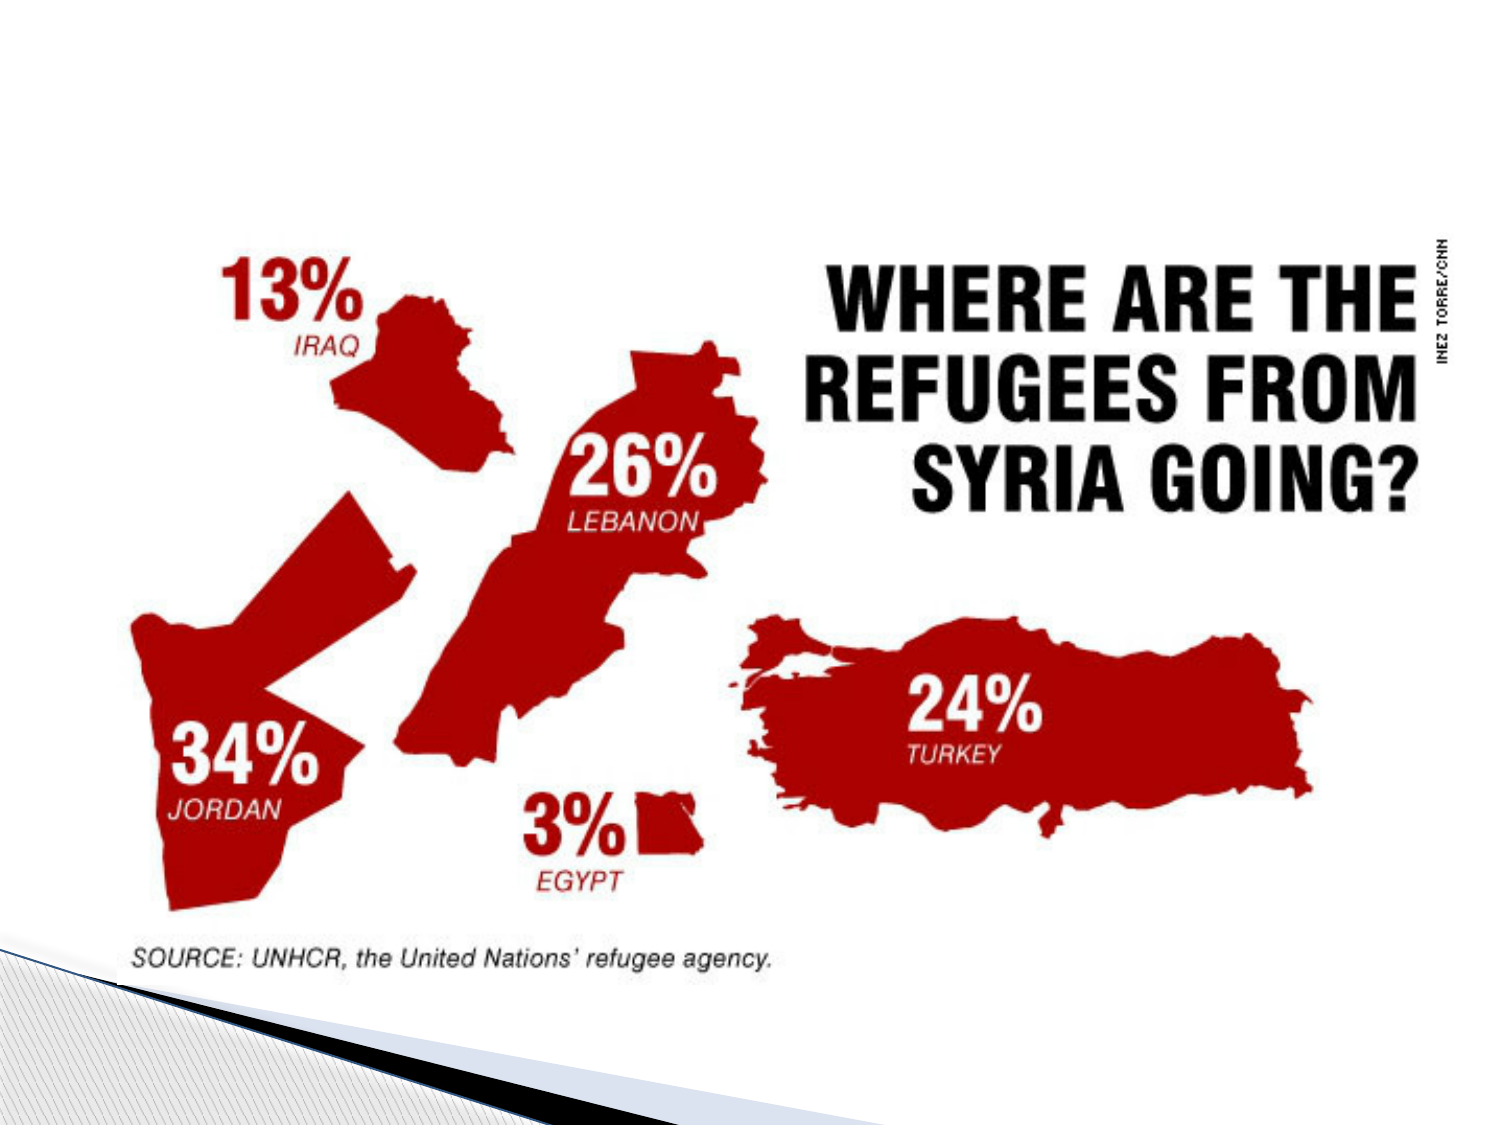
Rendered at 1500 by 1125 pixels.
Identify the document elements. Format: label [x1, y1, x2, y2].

picture [116, 232, 1454, 985]
